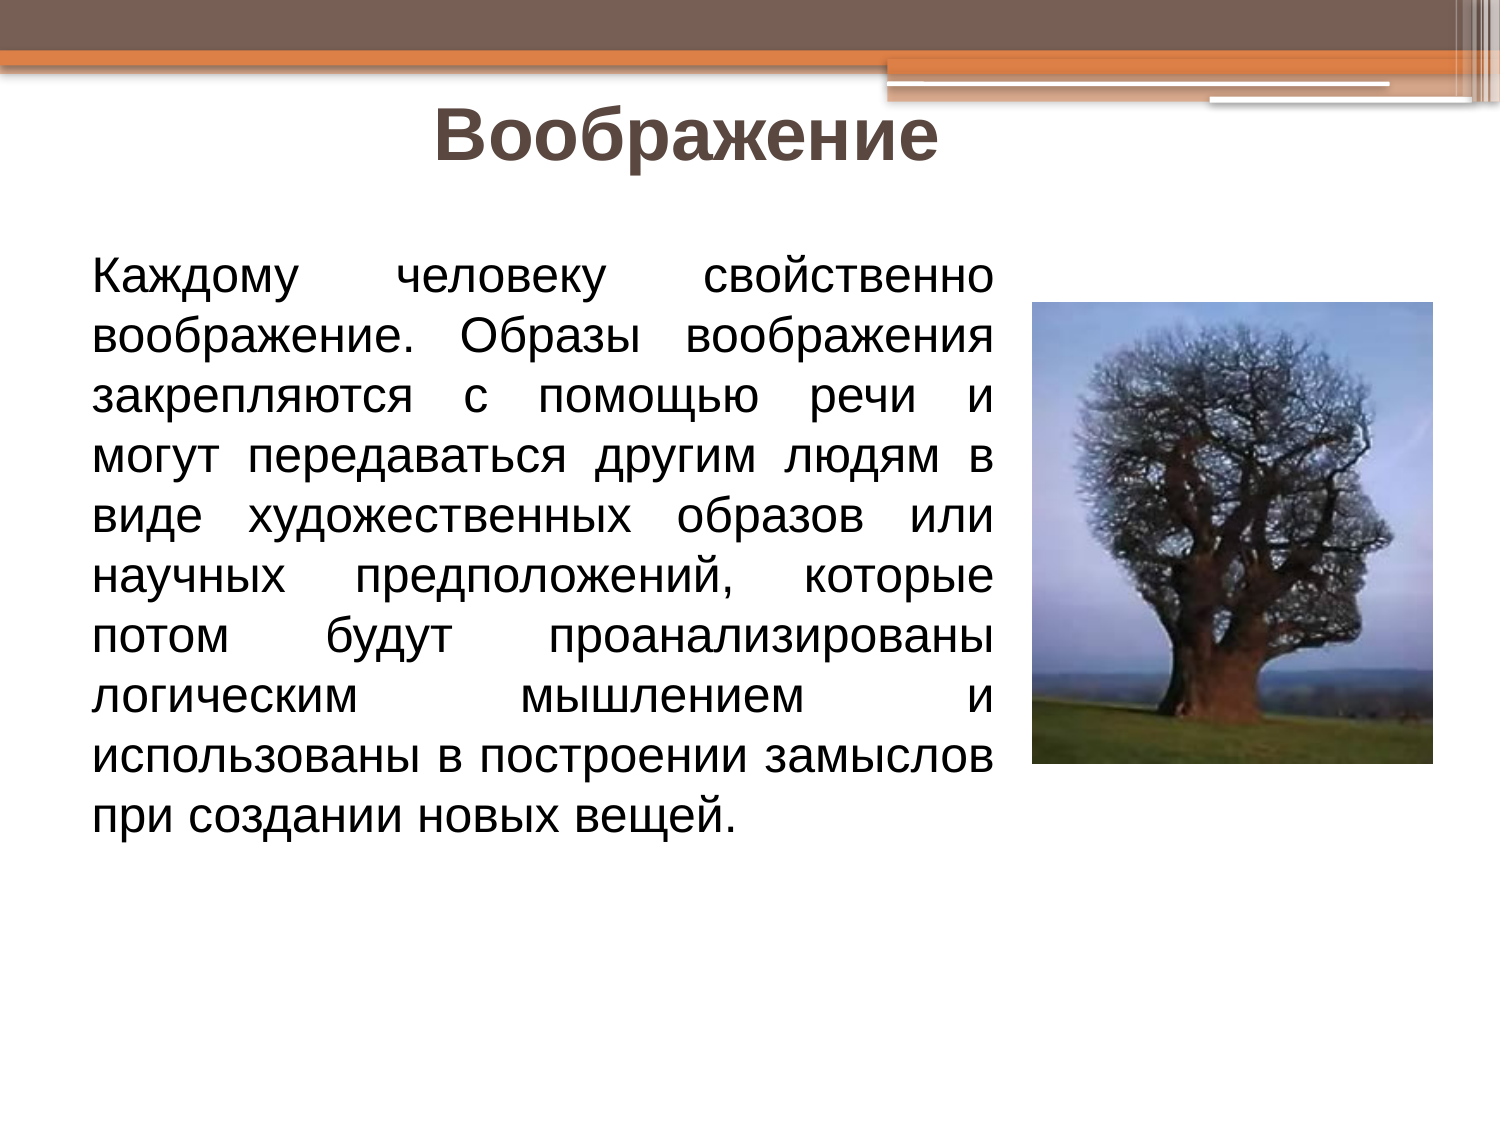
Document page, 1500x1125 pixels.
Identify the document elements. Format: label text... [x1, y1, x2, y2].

text_box Воображение [419, 78, 987, 183]
text_box Каждому человеку свойственно воображение. Образы воображения закрепляются с помощью речи и могут передаваться другим людям в виде художественных образов или научных предположений, которые потом будут проанализированы логическим мышлением и использованы в построении замыслов при создании новых вещей. [76, 234, 1010, 850]
picture [1032, 302, 1434, 764]
